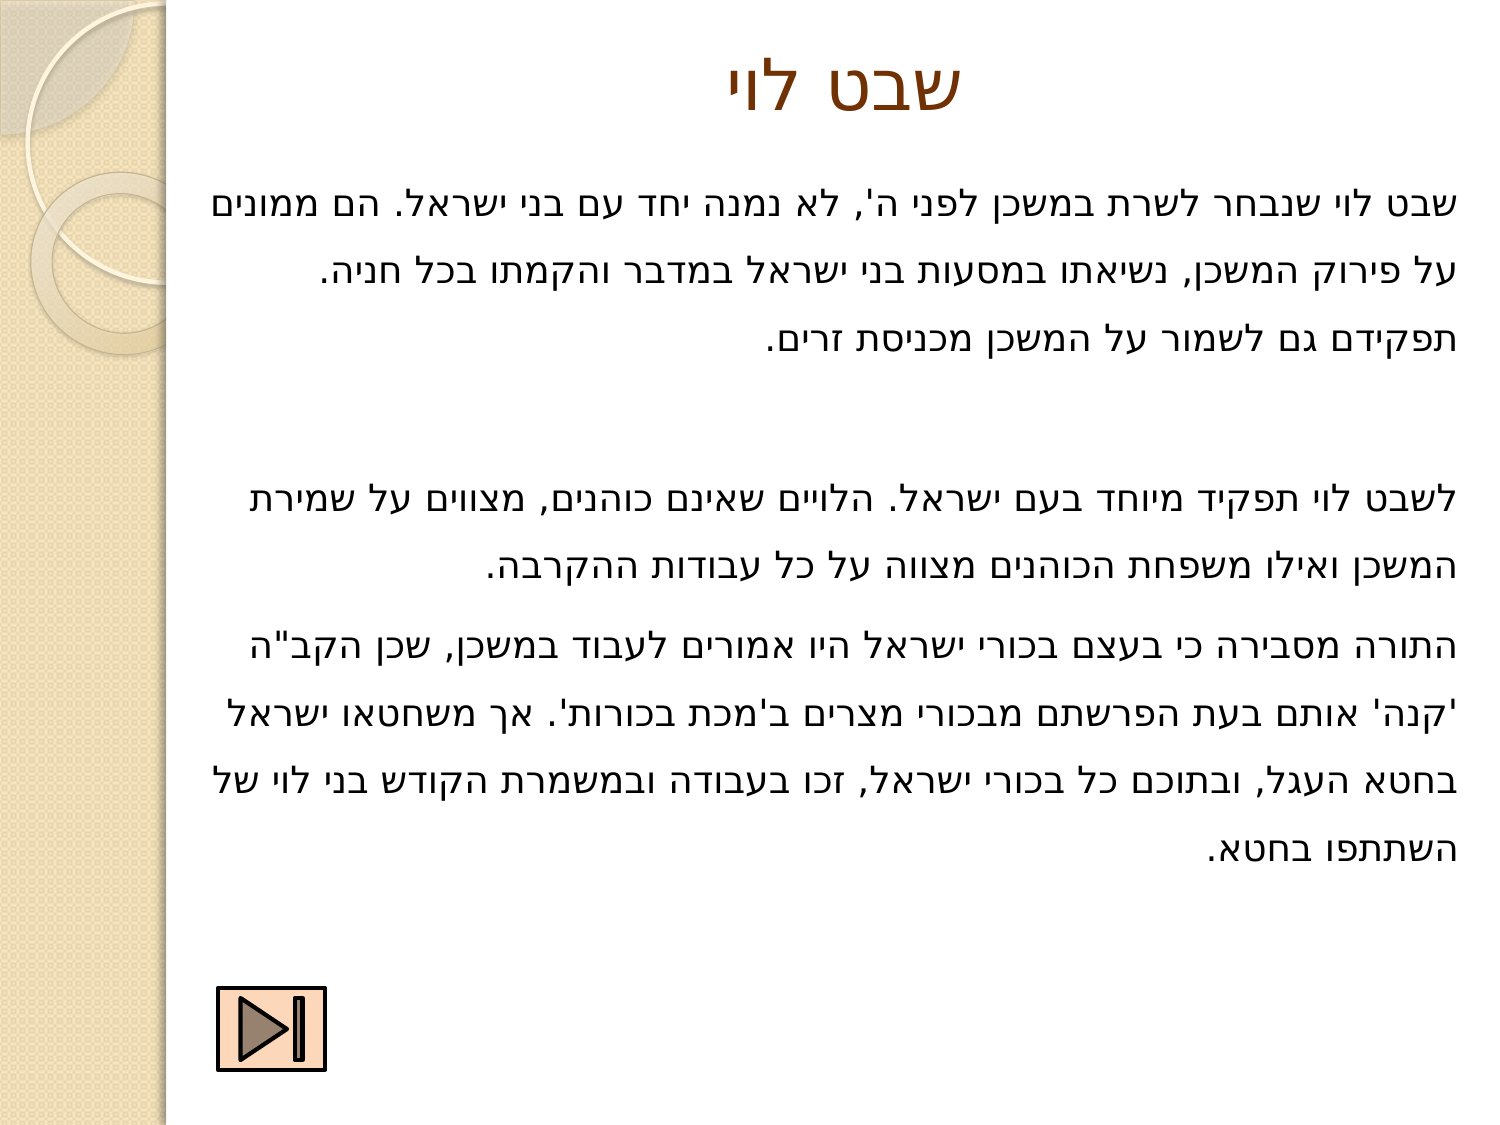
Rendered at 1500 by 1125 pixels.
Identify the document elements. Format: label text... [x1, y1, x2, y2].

text_box [216, 986, 327, 1072]
list שבט לוי שנבחר לשרת במשכן לפני ה', לא נמנה יחד עם בני ישראל. הם ממונים על פירוק המשכן, נשיאתו במסעות בני ישראל במדבר והקמתו בכל חניה. תפקידם גם לשמור על המשכן מכניסת זרים. לשבט לוי תפקיד מיוחד בעם ישראל. הלויים שאינם כוהנים, מצווים על שמירת המשכן ואילו משפחת הכוהנים מצווה על כל עבודות ההקרבה. התורה מסבירה כי בעצם בכורי ישראל היו אמורים לעבוד במשכן, שכן הקב"ה 'קנה' אותם בעת הפרשתם מבכורי מצרים ב'מכת בכורות'. אך משחטאו ישראל בחטא העגל, ובתוכם כל בכורי ישראל, זכו בעבודה ובמשמרת הקודש בני לוי של השתתפו בחטא. [183, 149, 1474, 892]
title שבט לוי [230, 30, 1461, 149]
